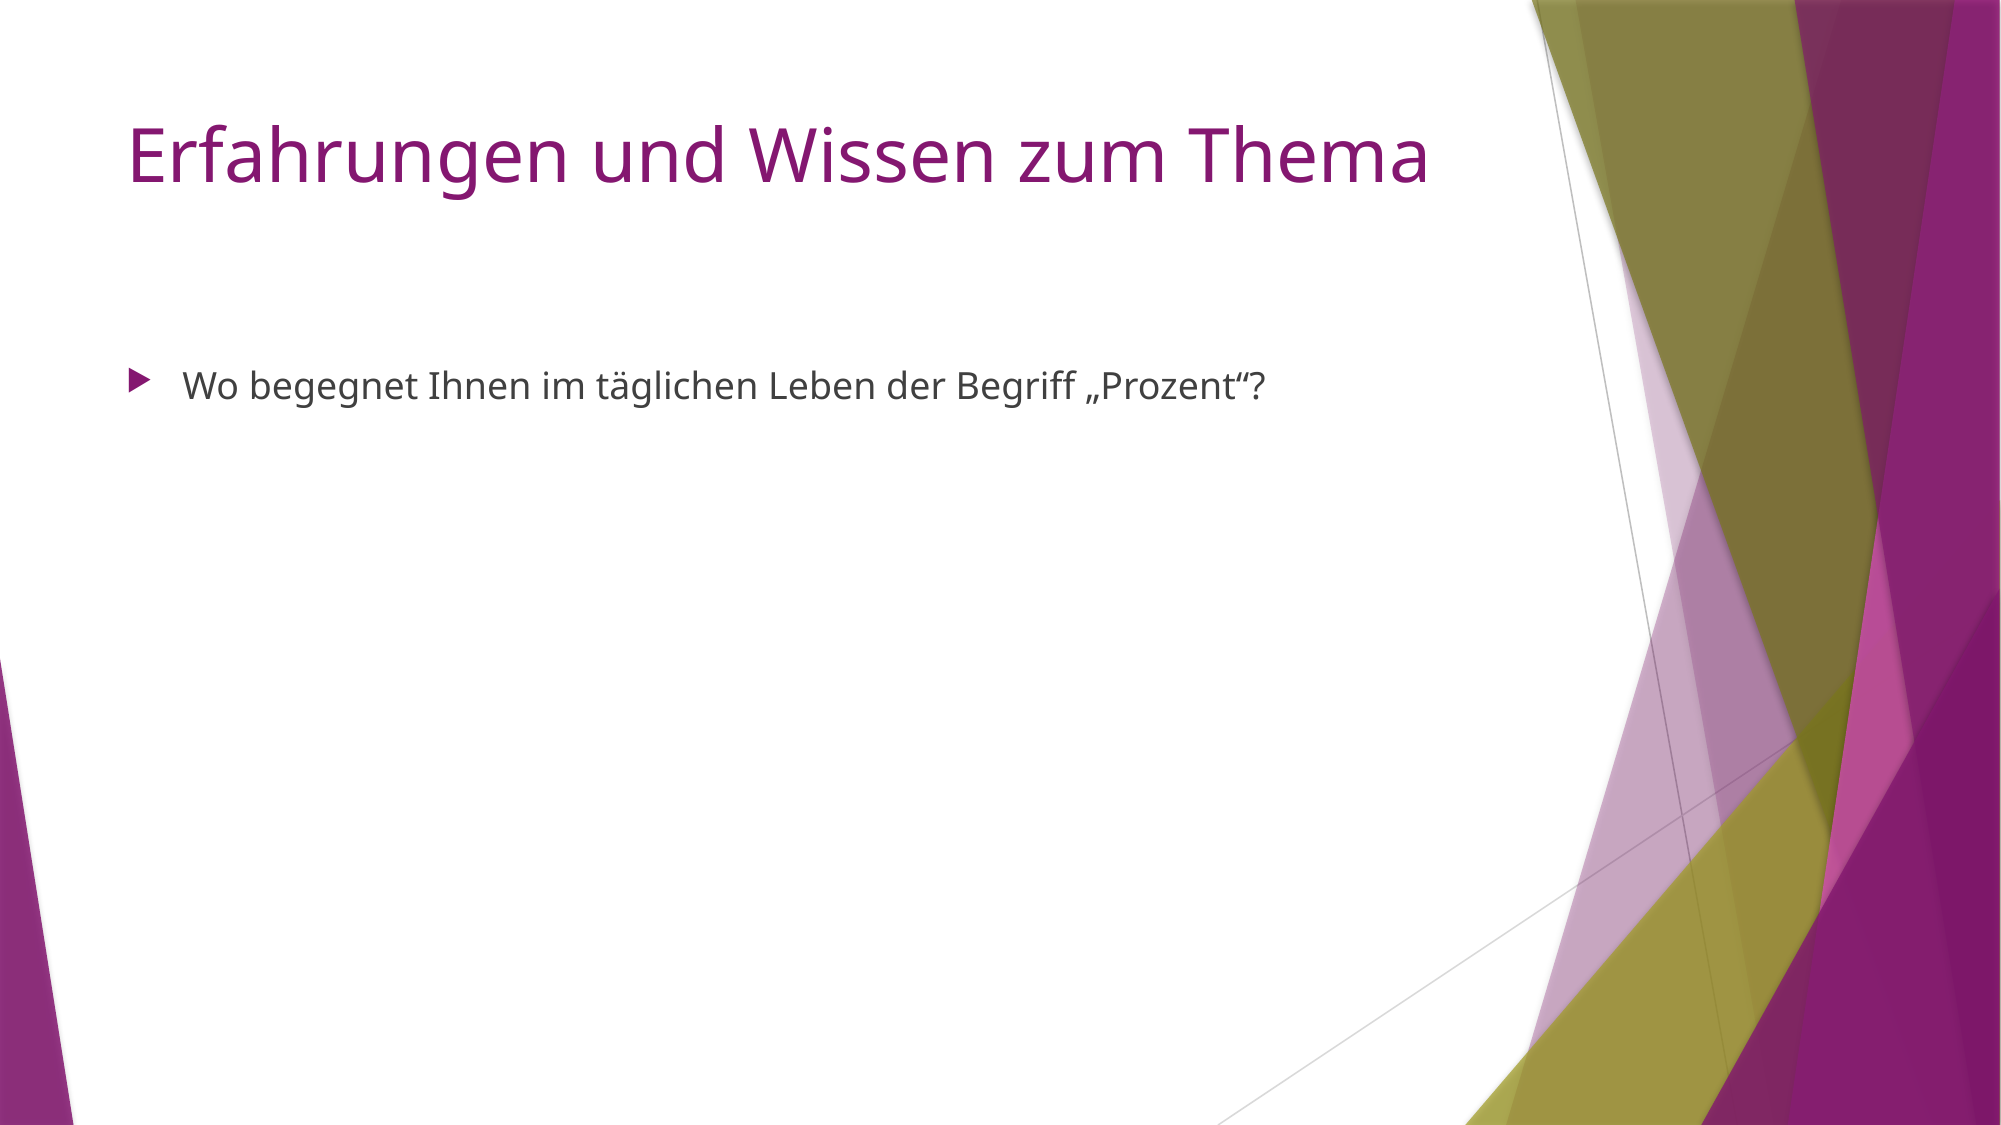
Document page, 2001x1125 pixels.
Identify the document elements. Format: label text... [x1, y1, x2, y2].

list Wo begegnet Ihnen im täglichen Leben der Begriff „Prozent“? [111, 354, 1522, 992]
title Erfahrungen und Wissen zum Thema [111, 99, 1522, 317]
